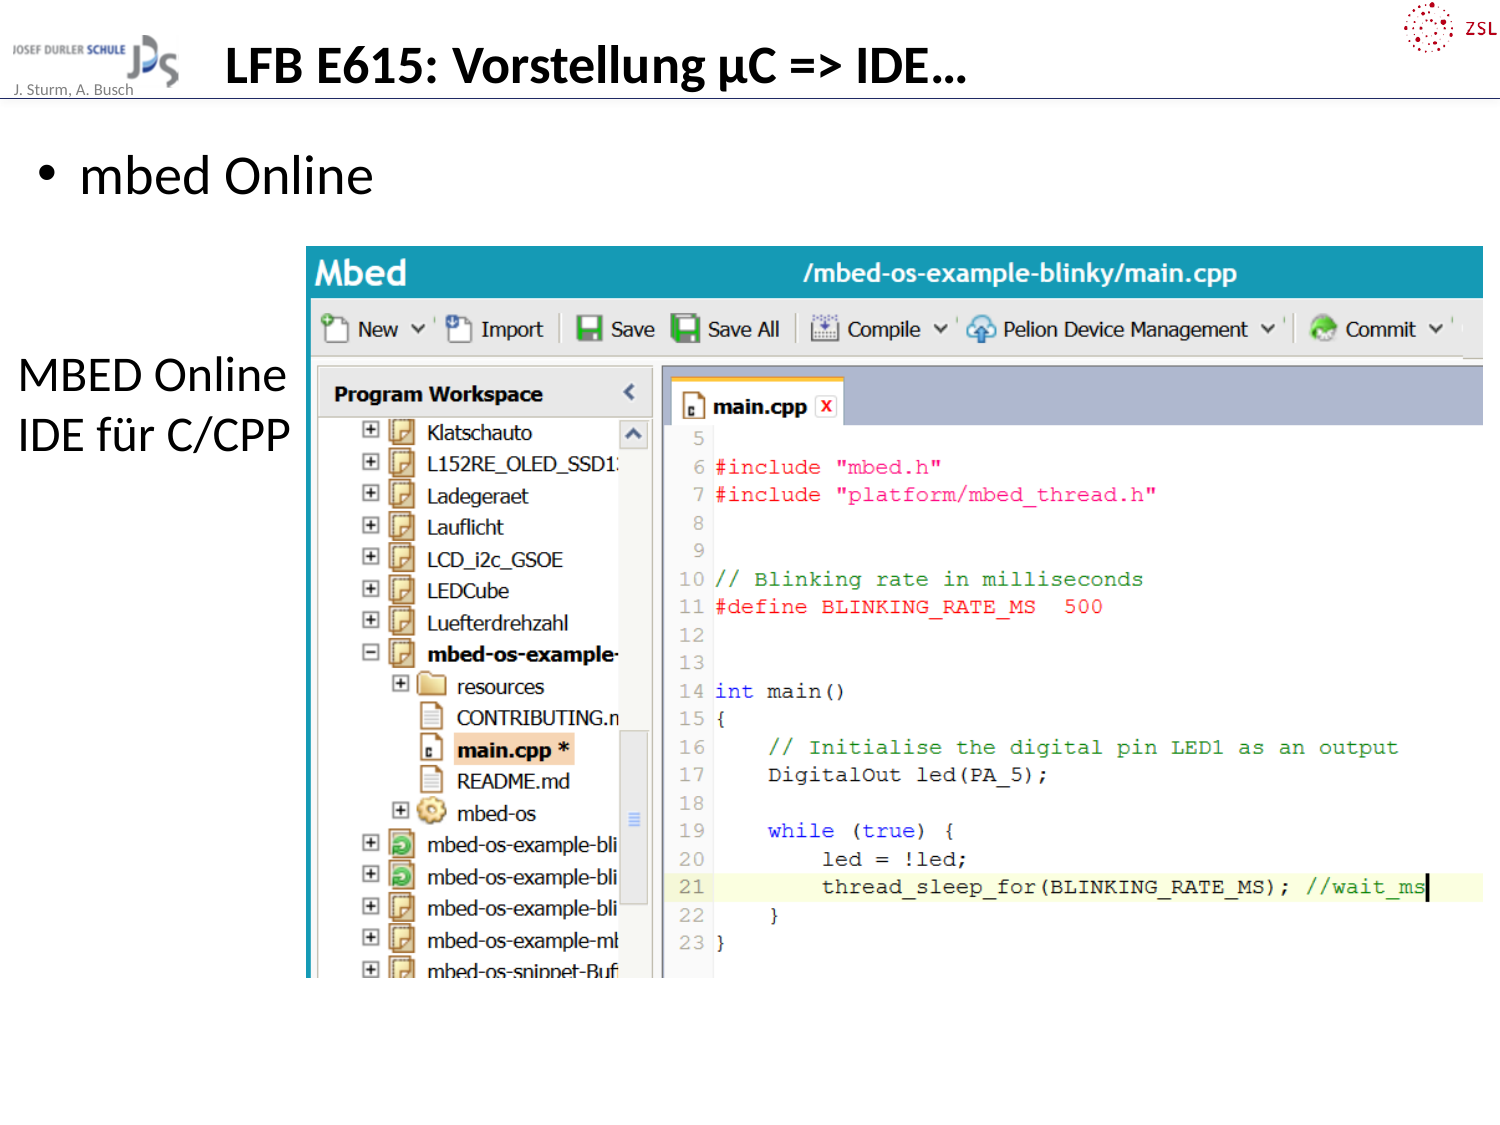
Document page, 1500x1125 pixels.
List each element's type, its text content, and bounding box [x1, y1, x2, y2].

picture [1402, 1, 1498, 54]
picture [306, 245, 1483, 978]
text_box MBED Online IDE für C/CPP [2, 334, 301, 469]
text_box mbed Online [22, 131, 390, 214]
text_box LFB E615: Vorstellung µC => IDE… [210, 22, 986, 102]
picture [13, 35, 179, 88]
